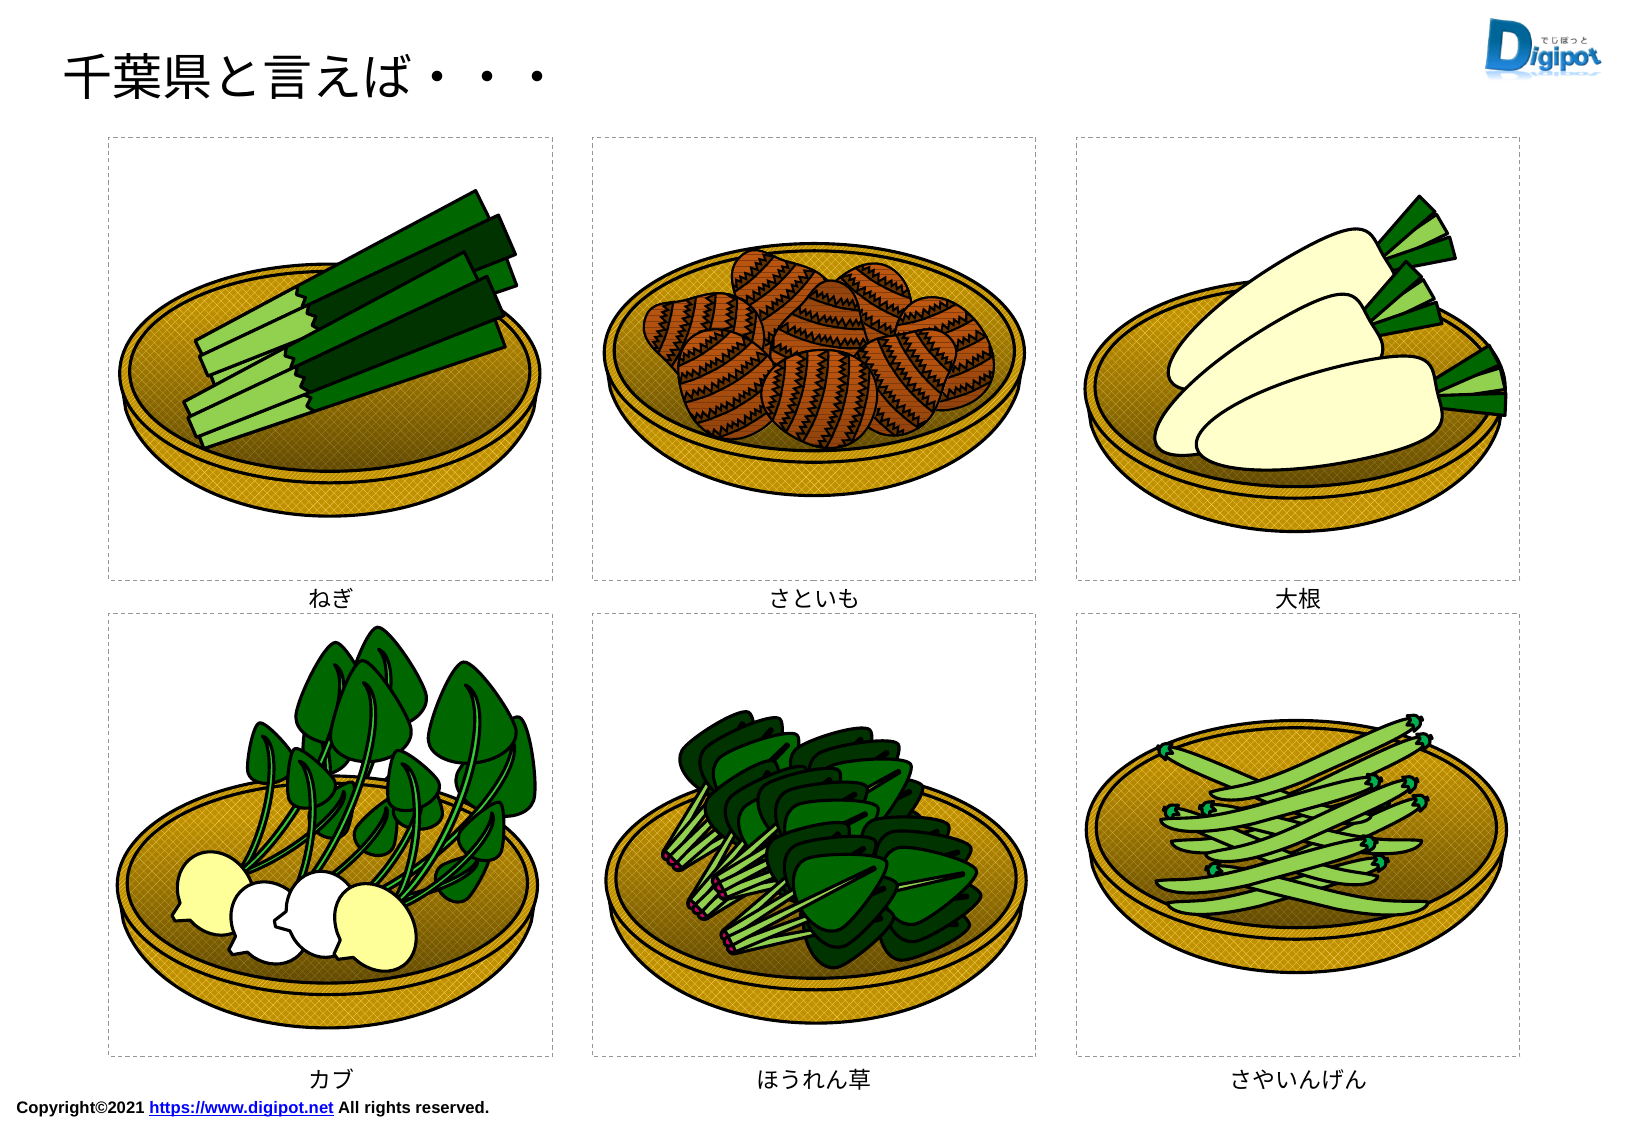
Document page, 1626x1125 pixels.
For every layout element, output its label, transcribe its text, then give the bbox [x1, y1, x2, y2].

picture [1485, 18, 1602, 82]
text_box さやいんげん [1071, 1058, 1525, 1101]
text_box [1085, 720, 1507, 973]
text_box ねぎ [104, 577, 558, 620]
text_box ほうれん草 [587, 1058, 1041, 1101]
text_box カブ [104, 1058, 558, 1101]
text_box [605, 732, 1027, 1024]
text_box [603, 241, 1025, 496]
text_box 千葉県と言えば・・・ [47, 38, 578, 113]
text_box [119, 254, 541, 517]
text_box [116, 619, 578, 1029]
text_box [1084, 253, 1507, 532]
text_box 大根 [1071, 577, 1525, 620]
text_box さといも [587, 577, 1041, 620]
